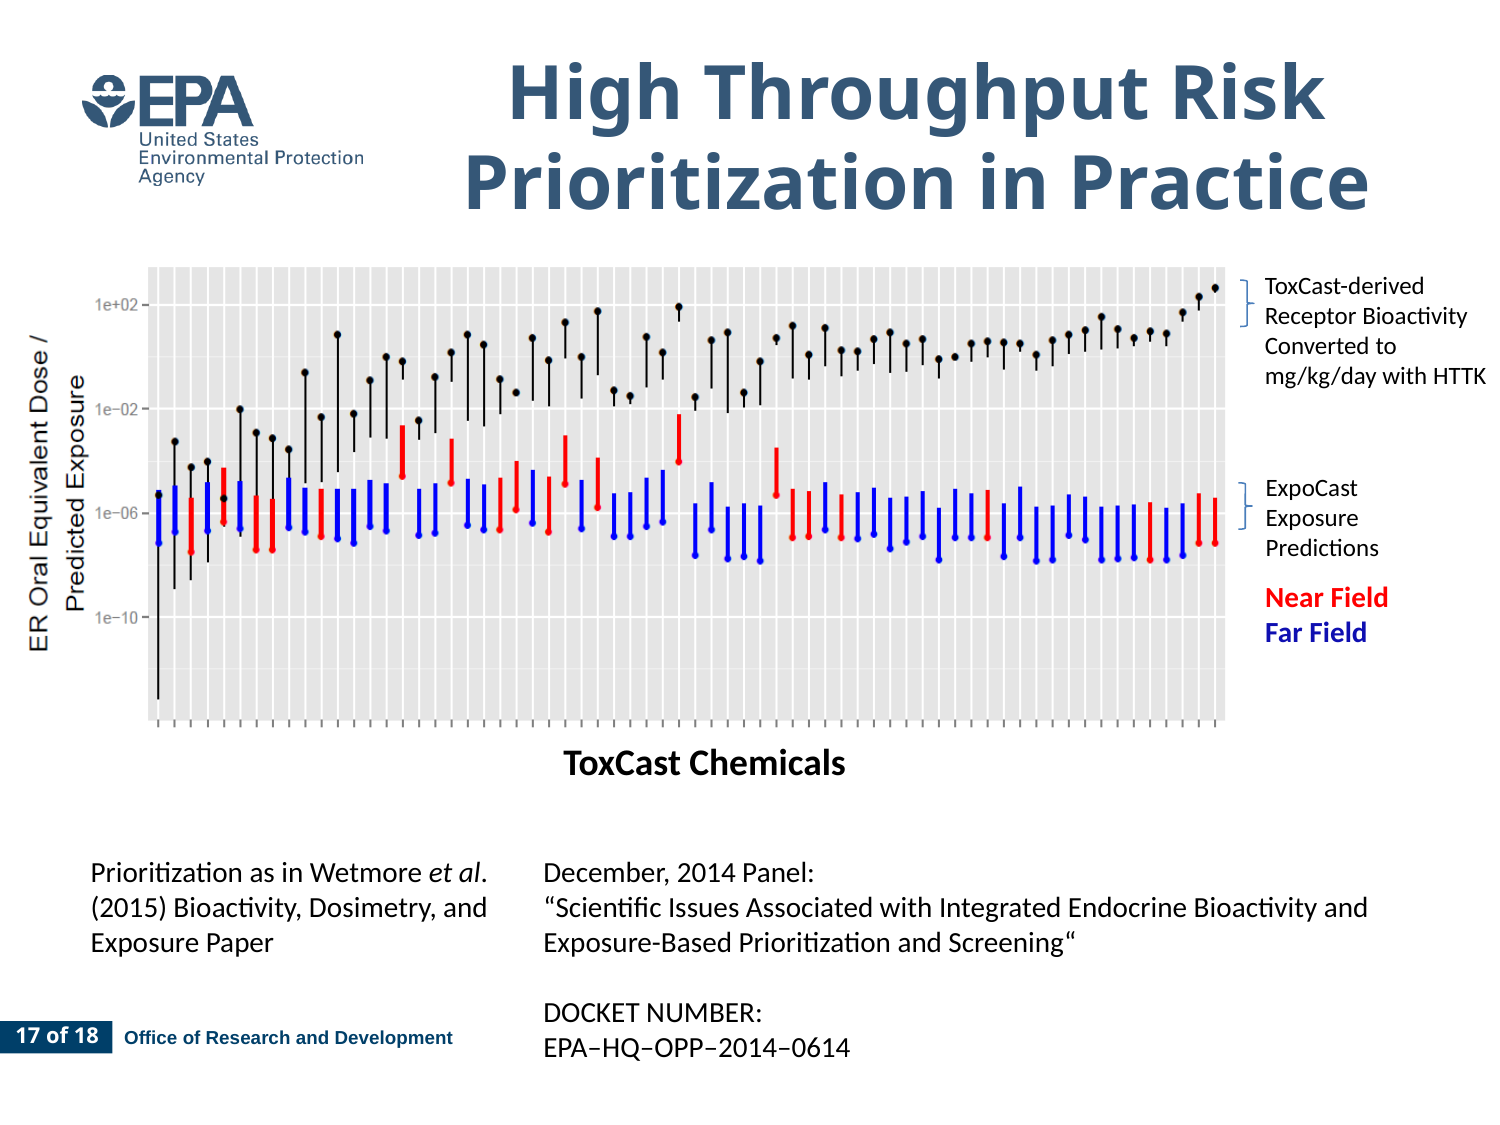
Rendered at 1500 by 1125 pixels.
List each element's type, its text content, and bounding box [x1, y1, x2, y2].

picture [12, 244, 1226, 731]
picture [82, 75, 363, 186]
text_box ToxCast-derived Receptor Bioactivity Converted to mg/kg/day with HTTK [1250, 262, 1500, 397]
text_box December, 2014 Panel: “Scientific Issues Associated with Integrated Endocrine Bioactivity and Exposure-Based Prioritization and Screening“ DOCKET NUMBER: EPA–HQ–OPP–2014–0614 [528, 846, 1425, 1071]
text_box ExpoCast Exposure Predictions [1250, 464, 1413, 569]
text_box Prioritization as in Wetmore et al. (2015) Bioactivity, Dosimetry, and Exposure Paper [75, 846, 512, 966]
text_box Near Field Far Field [1250, 570, 1405, 656]
title High Throughput Risk Prioritization in Practice [408, 37, 1425, 225]
text_box ToxCast Chemicals [486, 738, 924, 791]
text_box [1240, 279, 1250, 328]
text_box [1238, 482, 1250, 530]
